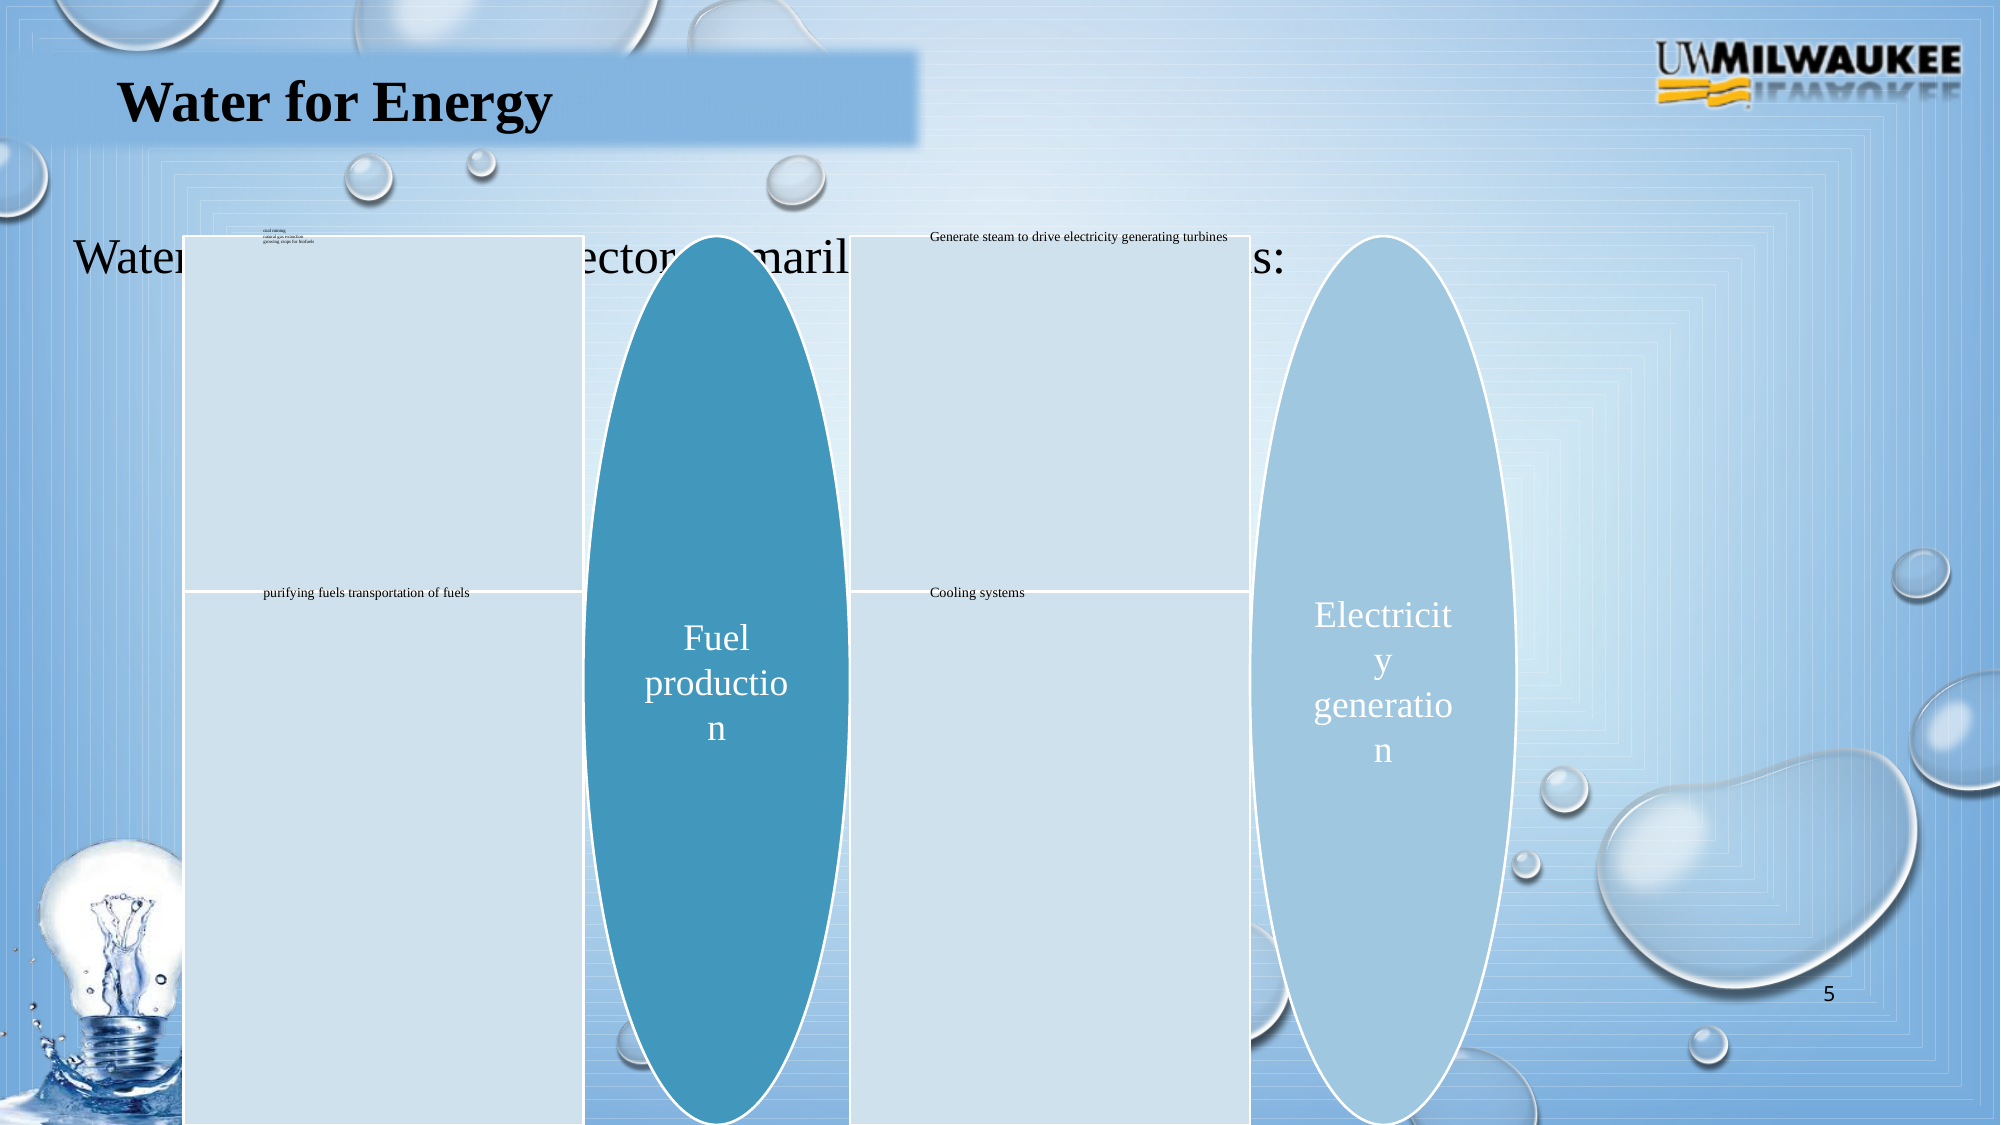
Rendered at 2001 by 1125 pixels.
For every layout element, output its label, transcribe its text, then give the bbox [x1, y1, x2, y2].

picture [0, 0, 2000, 1125]
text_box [182, 235, 1517, 1125]
text_box Water for Energy [17, 58, 909, 138]
text_box Water use in the energy sector primarily occurs in two areas: [58, 216, 1595, 292]
slide_number 5 [1724, 965, 1851, 1025]
